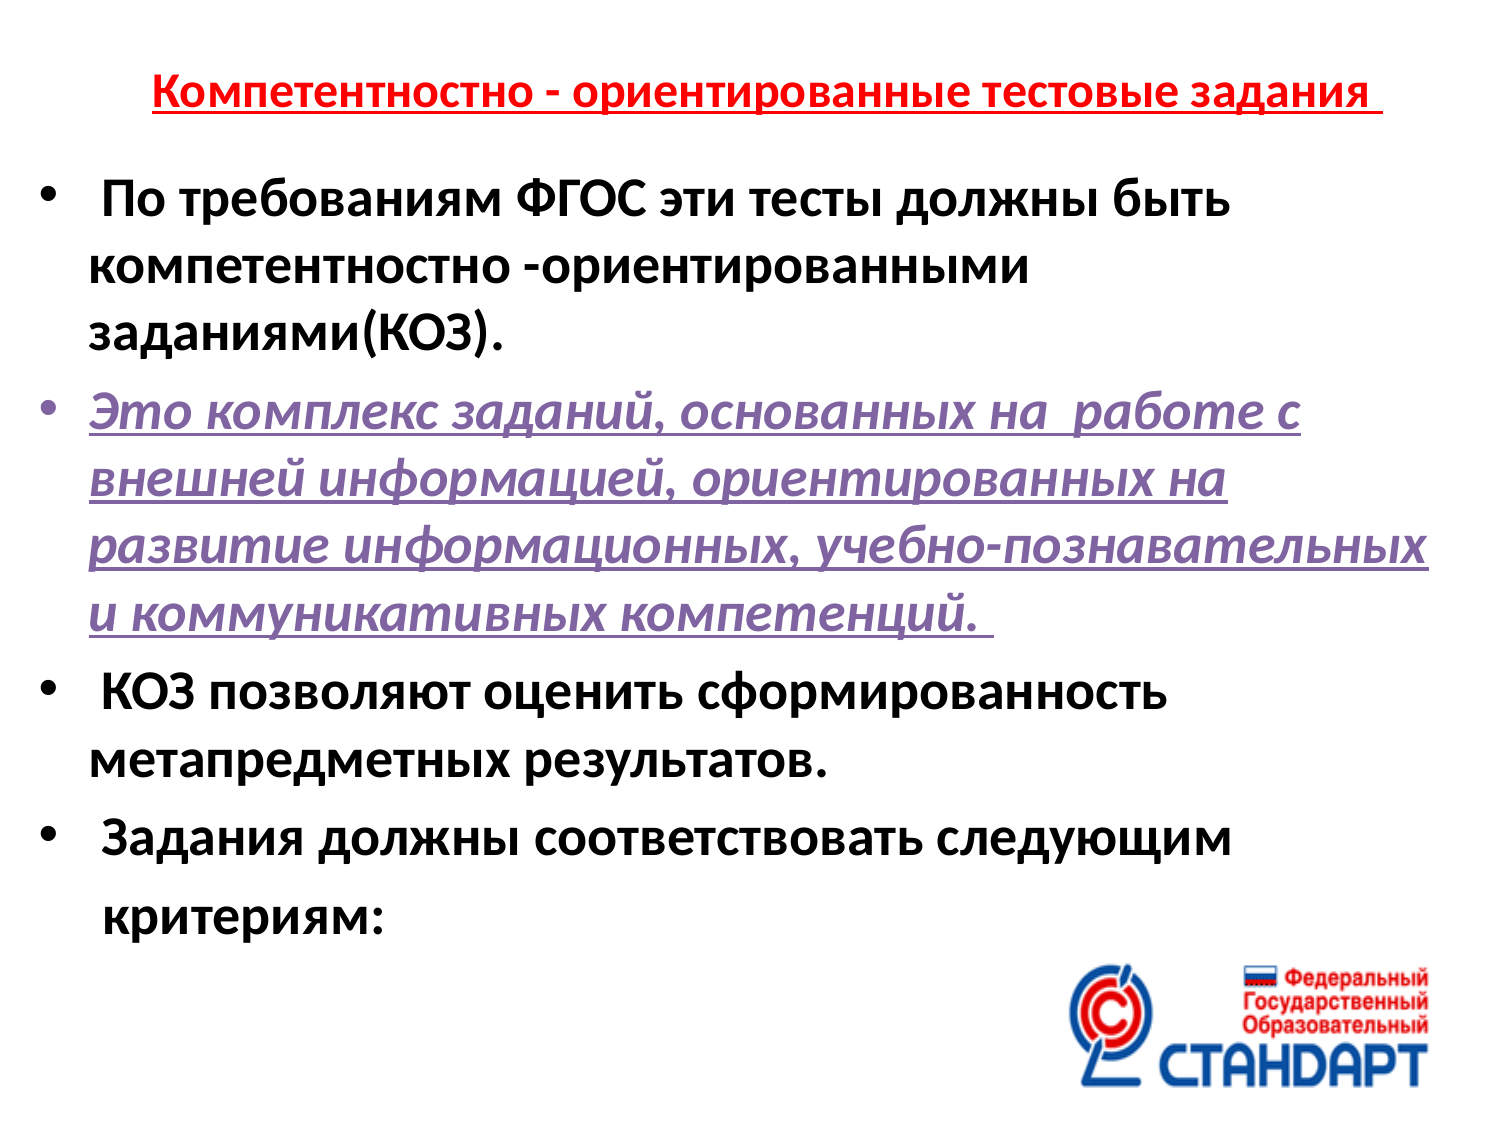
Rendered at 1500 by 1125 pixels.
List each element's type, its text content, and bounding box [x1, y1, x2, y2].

list По требованиям ФГОС эти тесты должны быть компетентностно -ориентированными заданиями(КОЗ). Это комплекс заданий, основанных на работе с внешней информацией, ориентированных на развитие информационных, учебно-познавательных и коммуникативных компетенций. КОЗ позволяют оценить сформированность метапредметных результатов. Задания должны соответствовать следующим критериям: [23, 152, 1454, 1005]
title Компетентностно - ориентированные тестовые задания [35, 23, 1500, 153]
picture [1066, 960, 1477, 1091]
